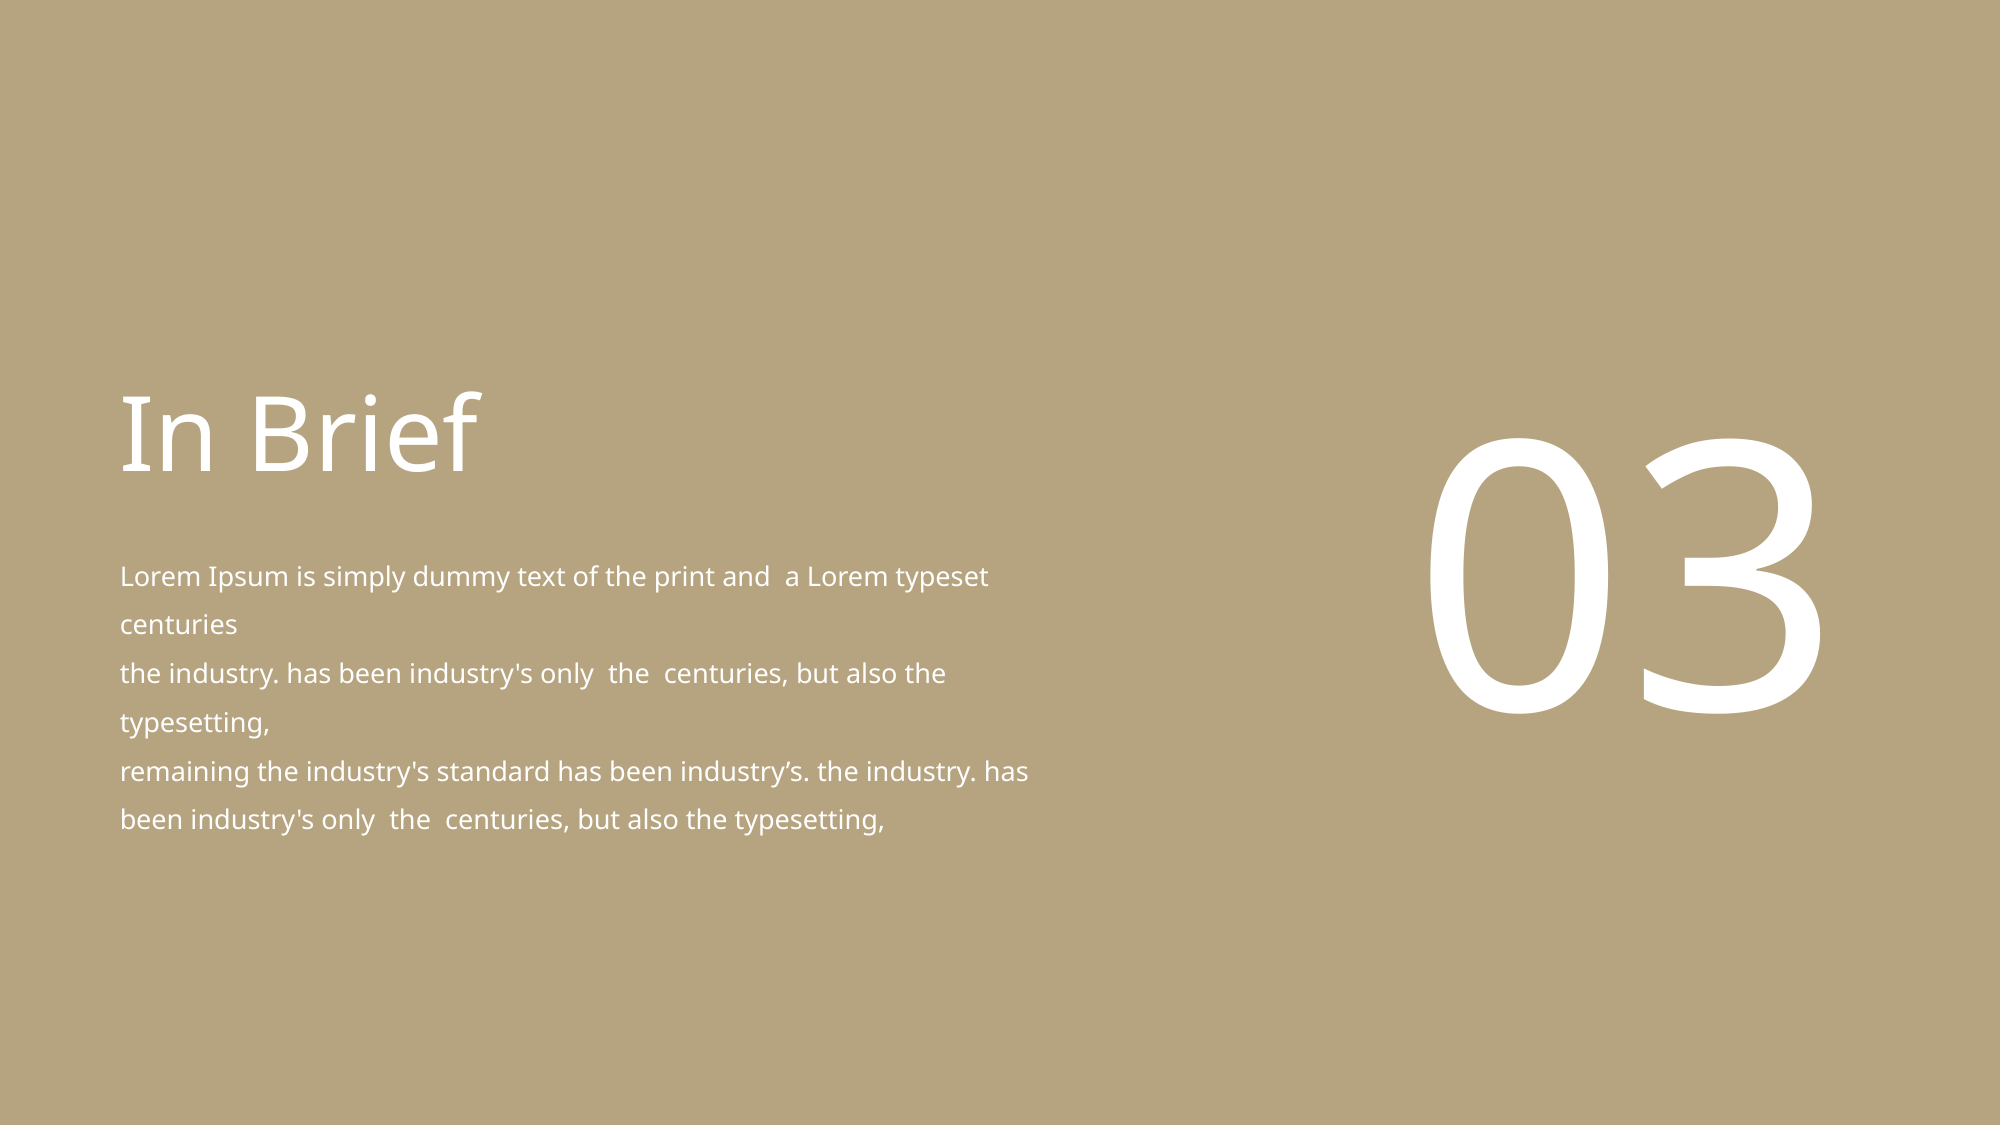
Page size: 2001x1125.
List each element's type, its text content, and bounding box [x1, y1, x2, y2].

text_box In Brief [105, 383, 519, 499]
text_box Lorem Ipsum is simply dummy text of the print and a Lorem typeset centuries the industry. has been industry's only the centuries, but also the typesetting, remaining the industry's standard has been industry’s. the industry. has been industry's only the centuries, but also the typesetting, [104, 535, 1065, 843]
text_box 03 [1397, 327, 1895, 793]
